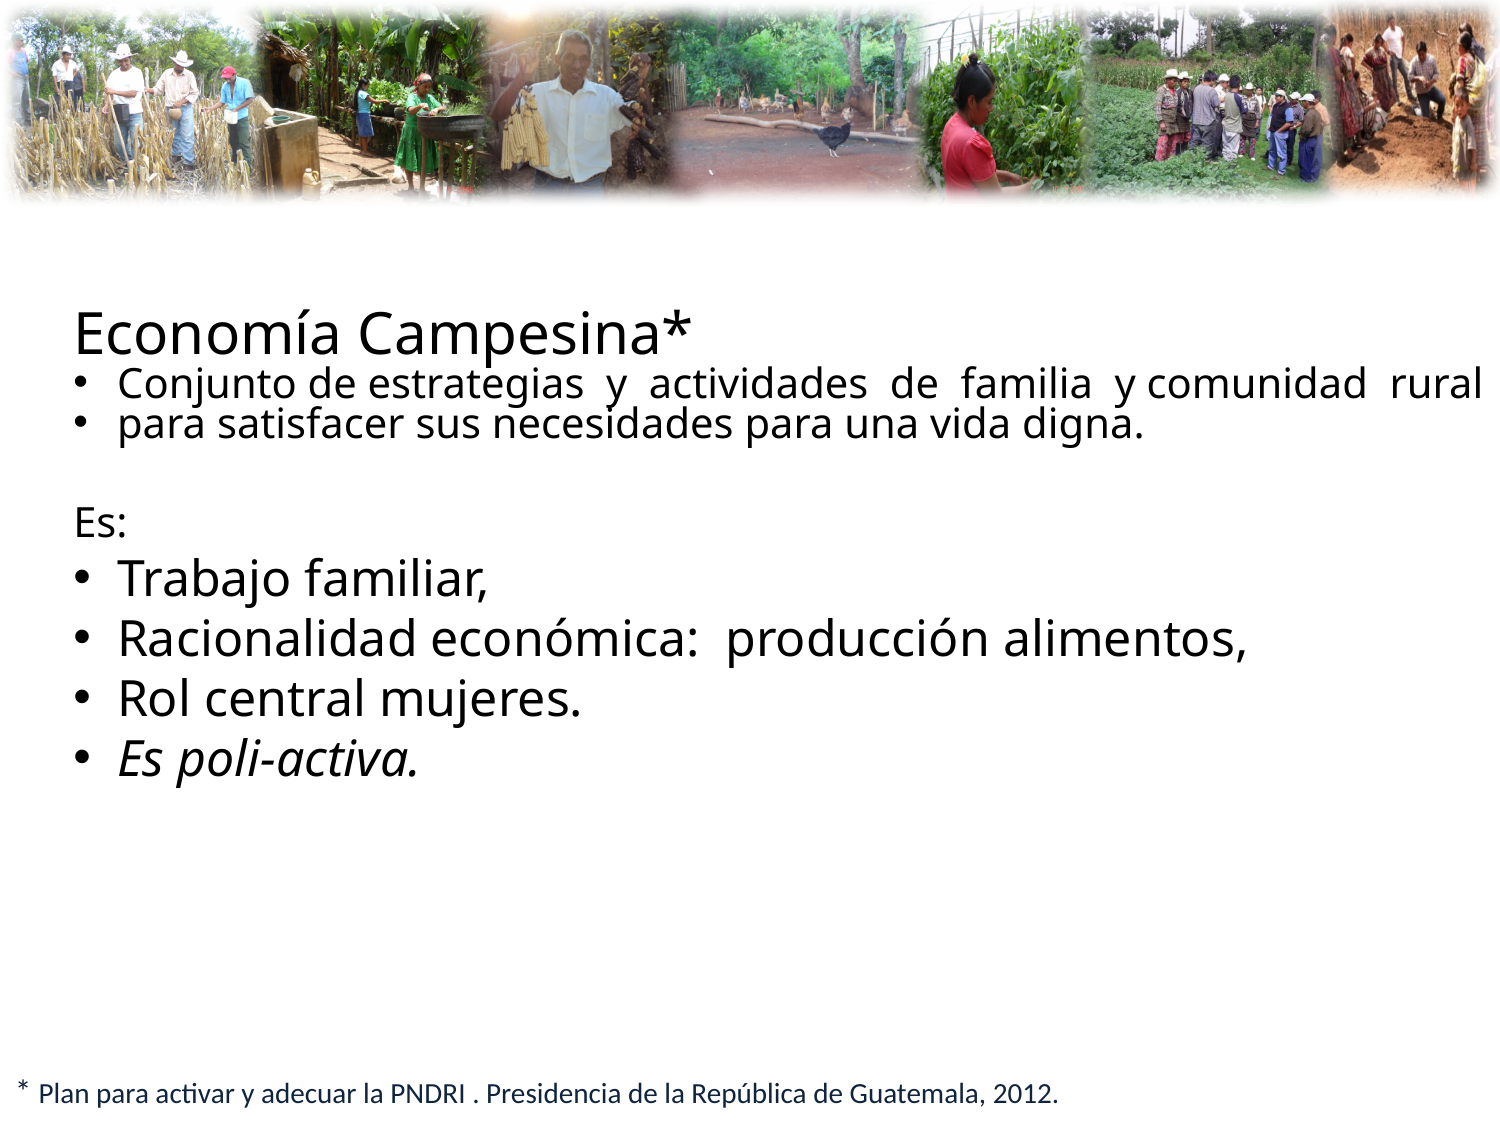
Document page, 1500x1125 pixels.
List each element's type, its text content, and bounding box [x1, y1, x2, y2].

picture [0, 0, 1500, 209]
text_box * Plan para activar y adecuar la PNDRI . Presidencia de la República de Guatemala, 2012. [0, 1054, 1500, 1125]
text_box Economía Campesina* Conjunto de estrategias y actividades de familia y comunidad rural para satisfacer sus necesidades para una vida digna. Es: Trabajo familiar, Racionalidad económica: producción alimentos, Rol central mujeres. Es poli-activa. [29, 288, 1500, 794]
